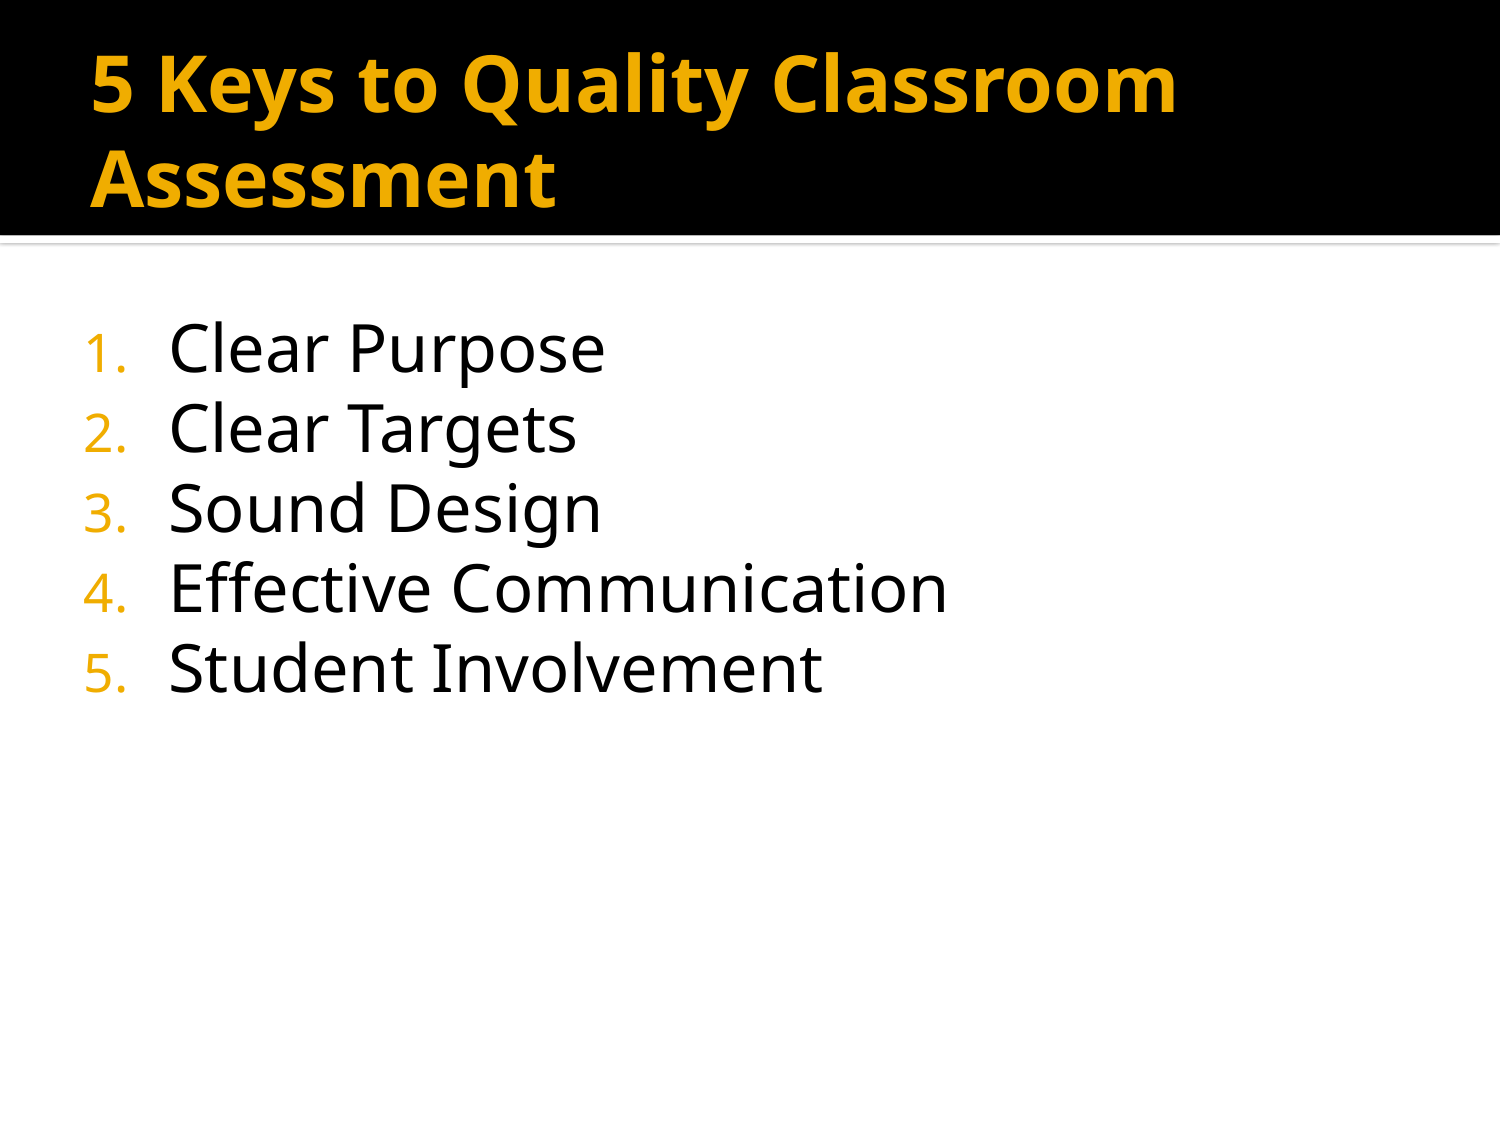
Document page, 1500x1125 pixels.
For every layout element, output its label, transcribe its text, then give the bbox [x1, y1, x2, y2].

title 5 Keys to Quality Classroom Assessment [75, 25, 1425, 231]
list Clear Purpose Clear Targets Sound Design Effective Communication Student Involvement [75, 291, 1425, 1050]
